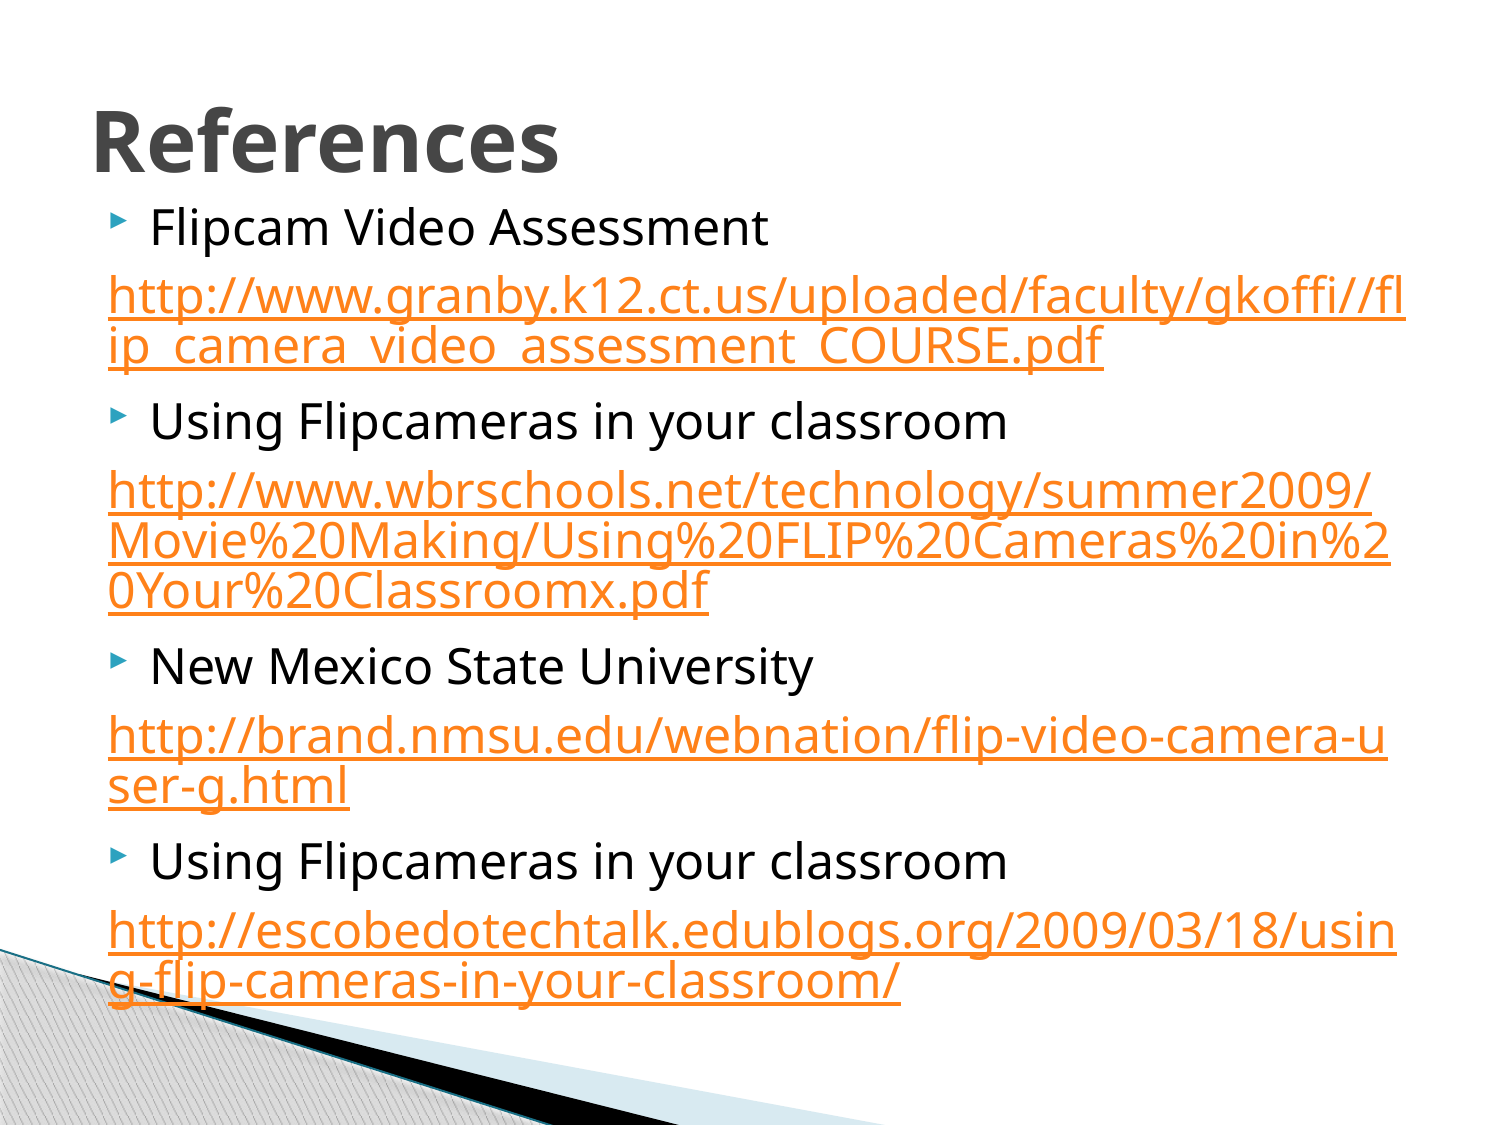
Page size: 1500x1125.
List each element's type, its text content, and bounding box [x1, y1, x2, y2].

title References [75, 45, 1425, 233]
list Flipcam Video Assessment http://www.granby.k12.ct.us/uploaded/faculty/gkoffi//flip_camera_video_assessment_COURSE.pdf Using Flipcameras in your classroom http://www.wbrschools.net/technology/summer2009/Movie%20Making/Using%20FLIP%20Cameras%20in%20Your%20Classroomx.pdf New Mexico State University http://brand.nmsu.edu/webnation/flip-video-camera-user-g.html Using Flipcameras in your classroom http://escobedotechtalk.edublogs.org/2009/03/18/using-flip-cameras-in-your-classroom/ [75, 233, 1425, 1038]
